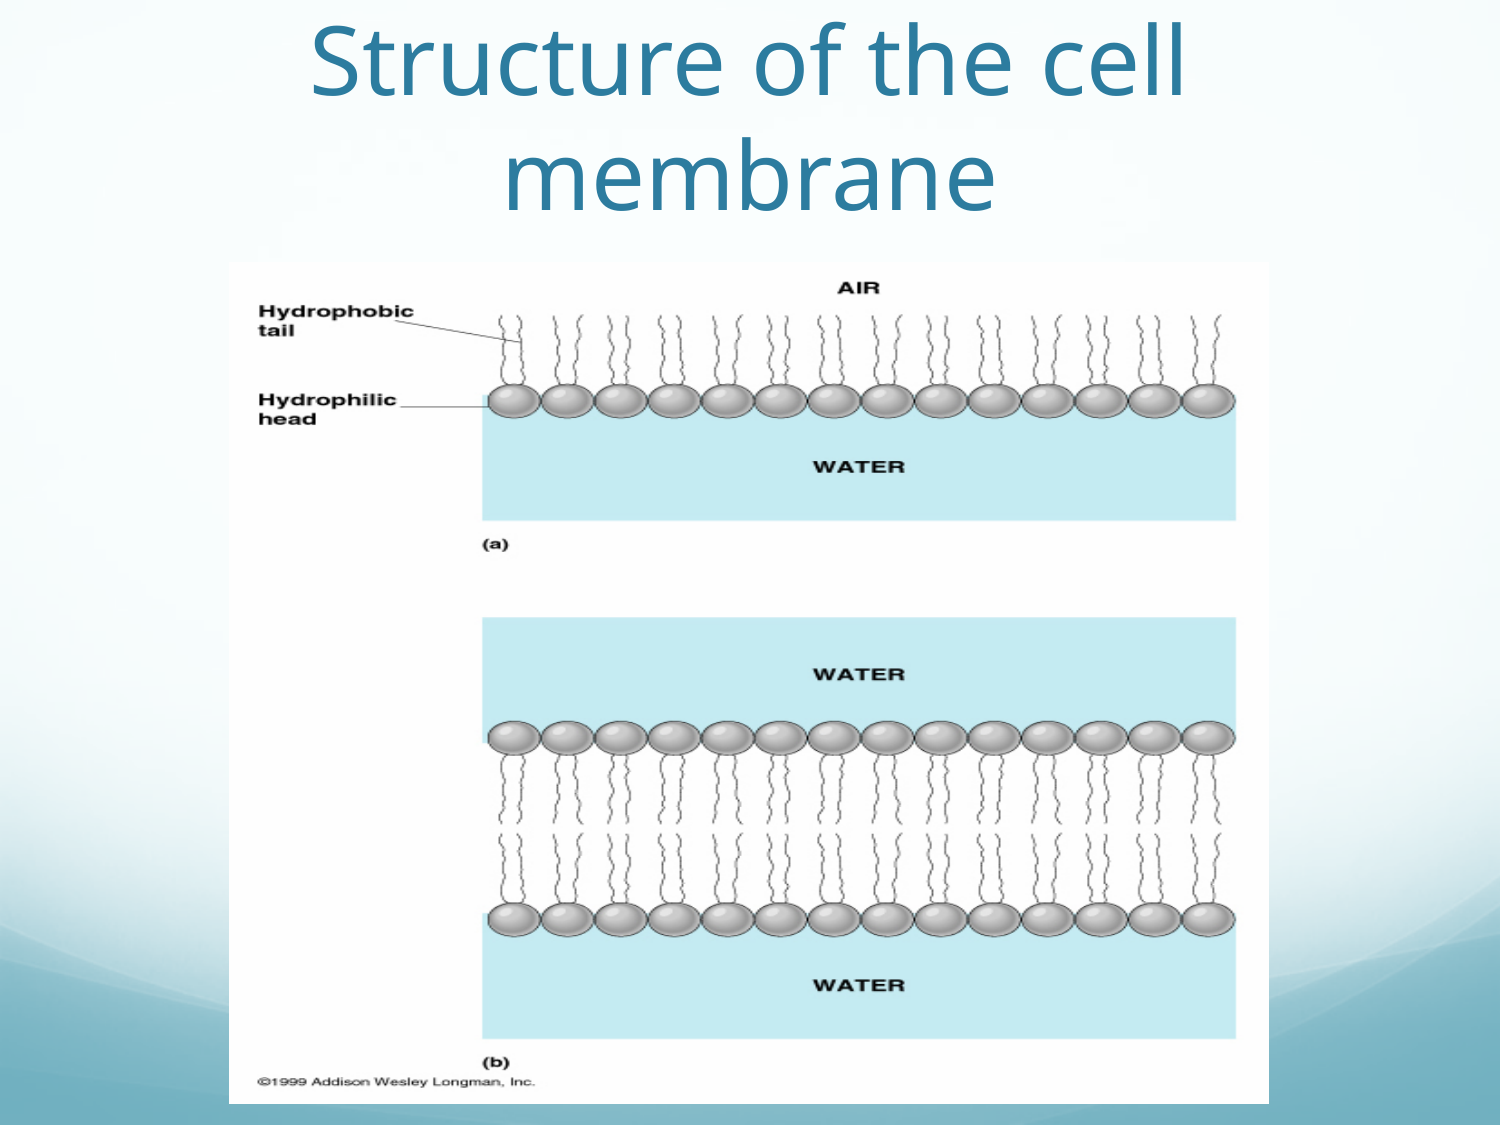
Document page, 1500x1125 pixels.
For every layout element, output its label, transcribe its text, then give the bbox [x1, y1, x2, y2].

title Structure of the cell membrane [90, 17, 1410, 237]
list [229, 261, 1270, 1105]
